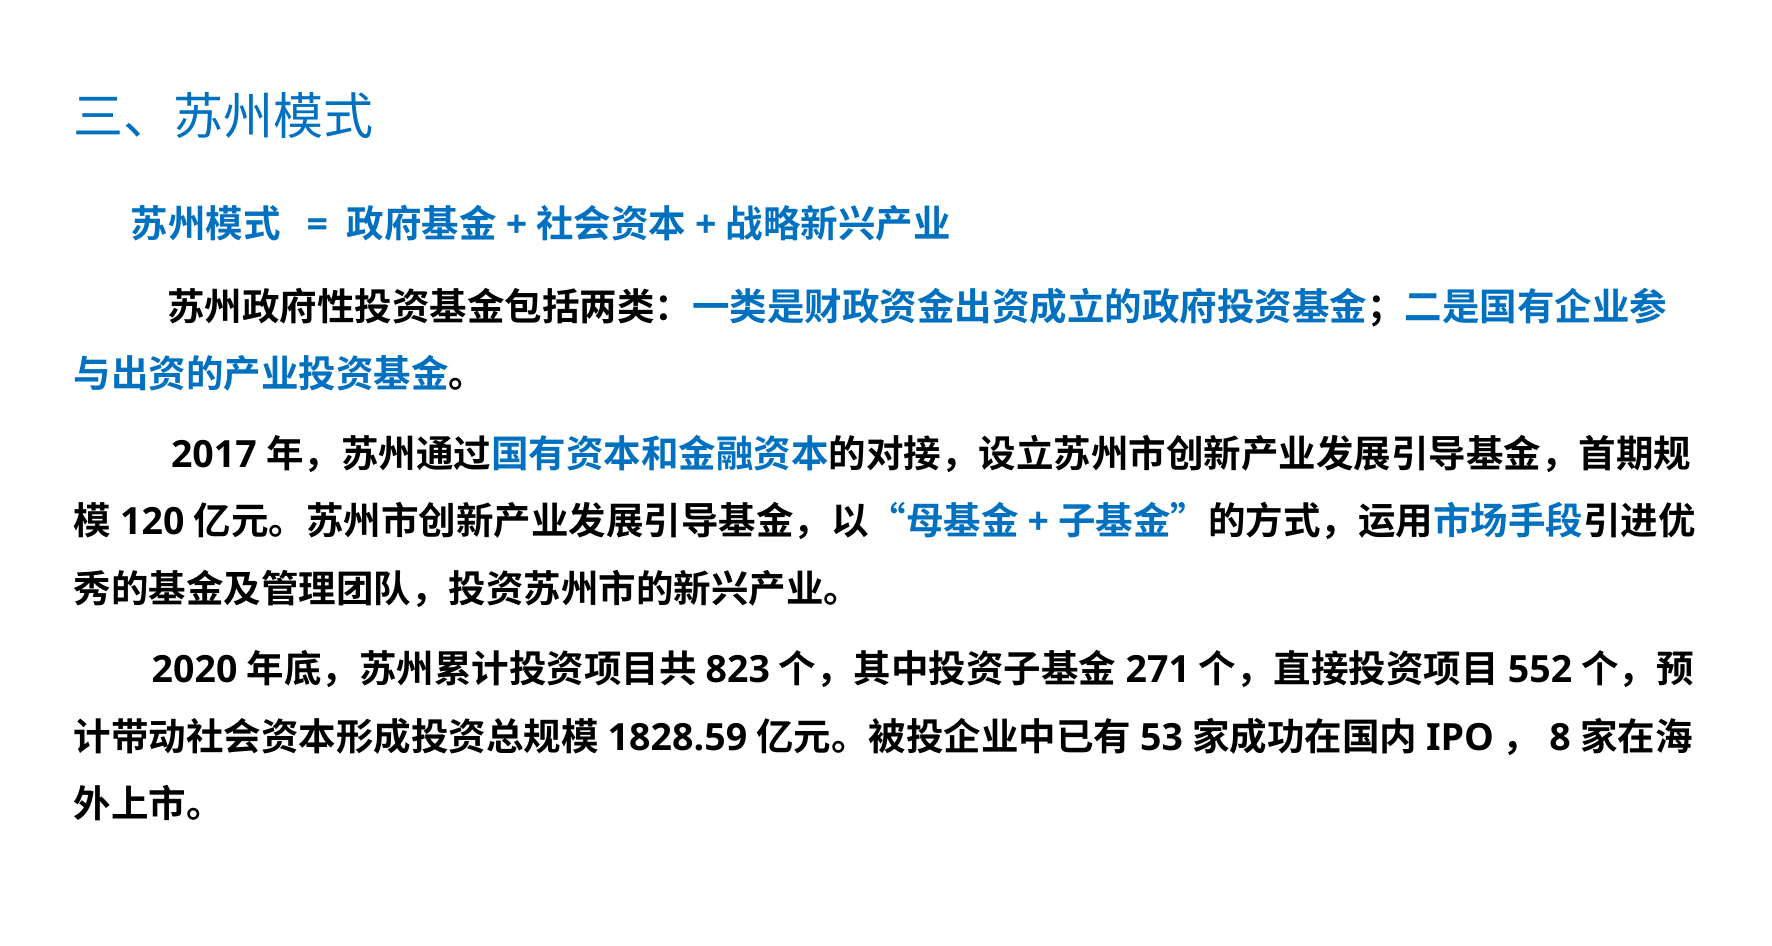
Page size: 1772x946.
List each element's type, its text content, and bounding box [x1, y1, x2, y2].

text_box 三、苏州模式 苏州模式 = 政府基金+社会资本+战略新兴产业 苏州政府性投资基金包括两类：一类是财政资金出资成立的政府投资基金；二是国有企业参与出资的产业投资基金。 2017年，苏州通过国有资本和金融资本的对接，设立苏州市创新产业发展引导基金，首期规模120亿元。苏州市创新产业发展引导基金，以“母基金+子基金”的方式，运用市场手段引进优秀的基金及管理团队，投资苏州市的新兴产业。 2020年底，苏州累计投资项目共823个，其中投资子基金271个，直接投资项目552个，预计带动社会资本形成投资总规模1828.59亿元。被投企业中已有53家成功在国内IPO，8家在海外上市。 [58, 47, 1713, 913]
